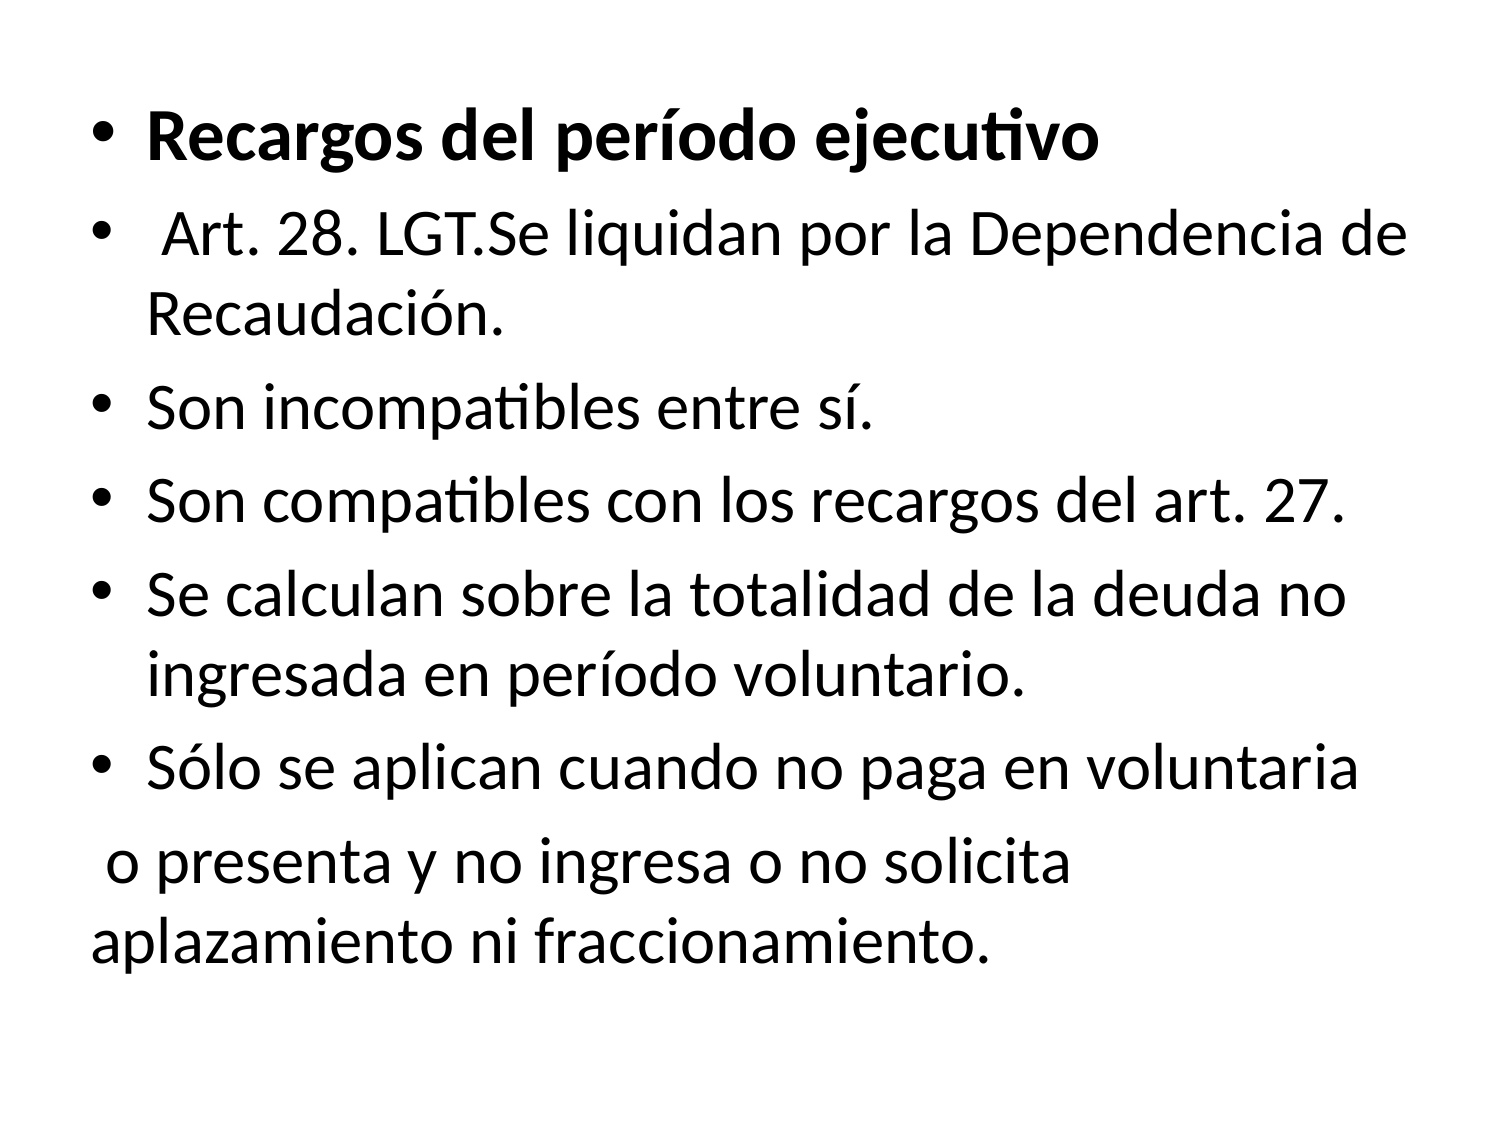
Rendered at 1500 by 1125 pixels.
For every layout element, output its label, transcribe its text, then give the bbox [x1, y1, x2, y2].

list Recargos del período ejecutivo Art. 28. LGT.Se liquidan por la Dependencia de Recaudación. Son incompatibles entre sí. Son compatibles con los recargos del art. 27. Se calculan sobre la totalidad de la deuda no ingresada en período voluntario. Sólo se aplican cuando no paga en voluntaria o presenta y no ingresa o no solicita aplazamiento ni fraccionamiento. [75, 78, 1425, 1005]
